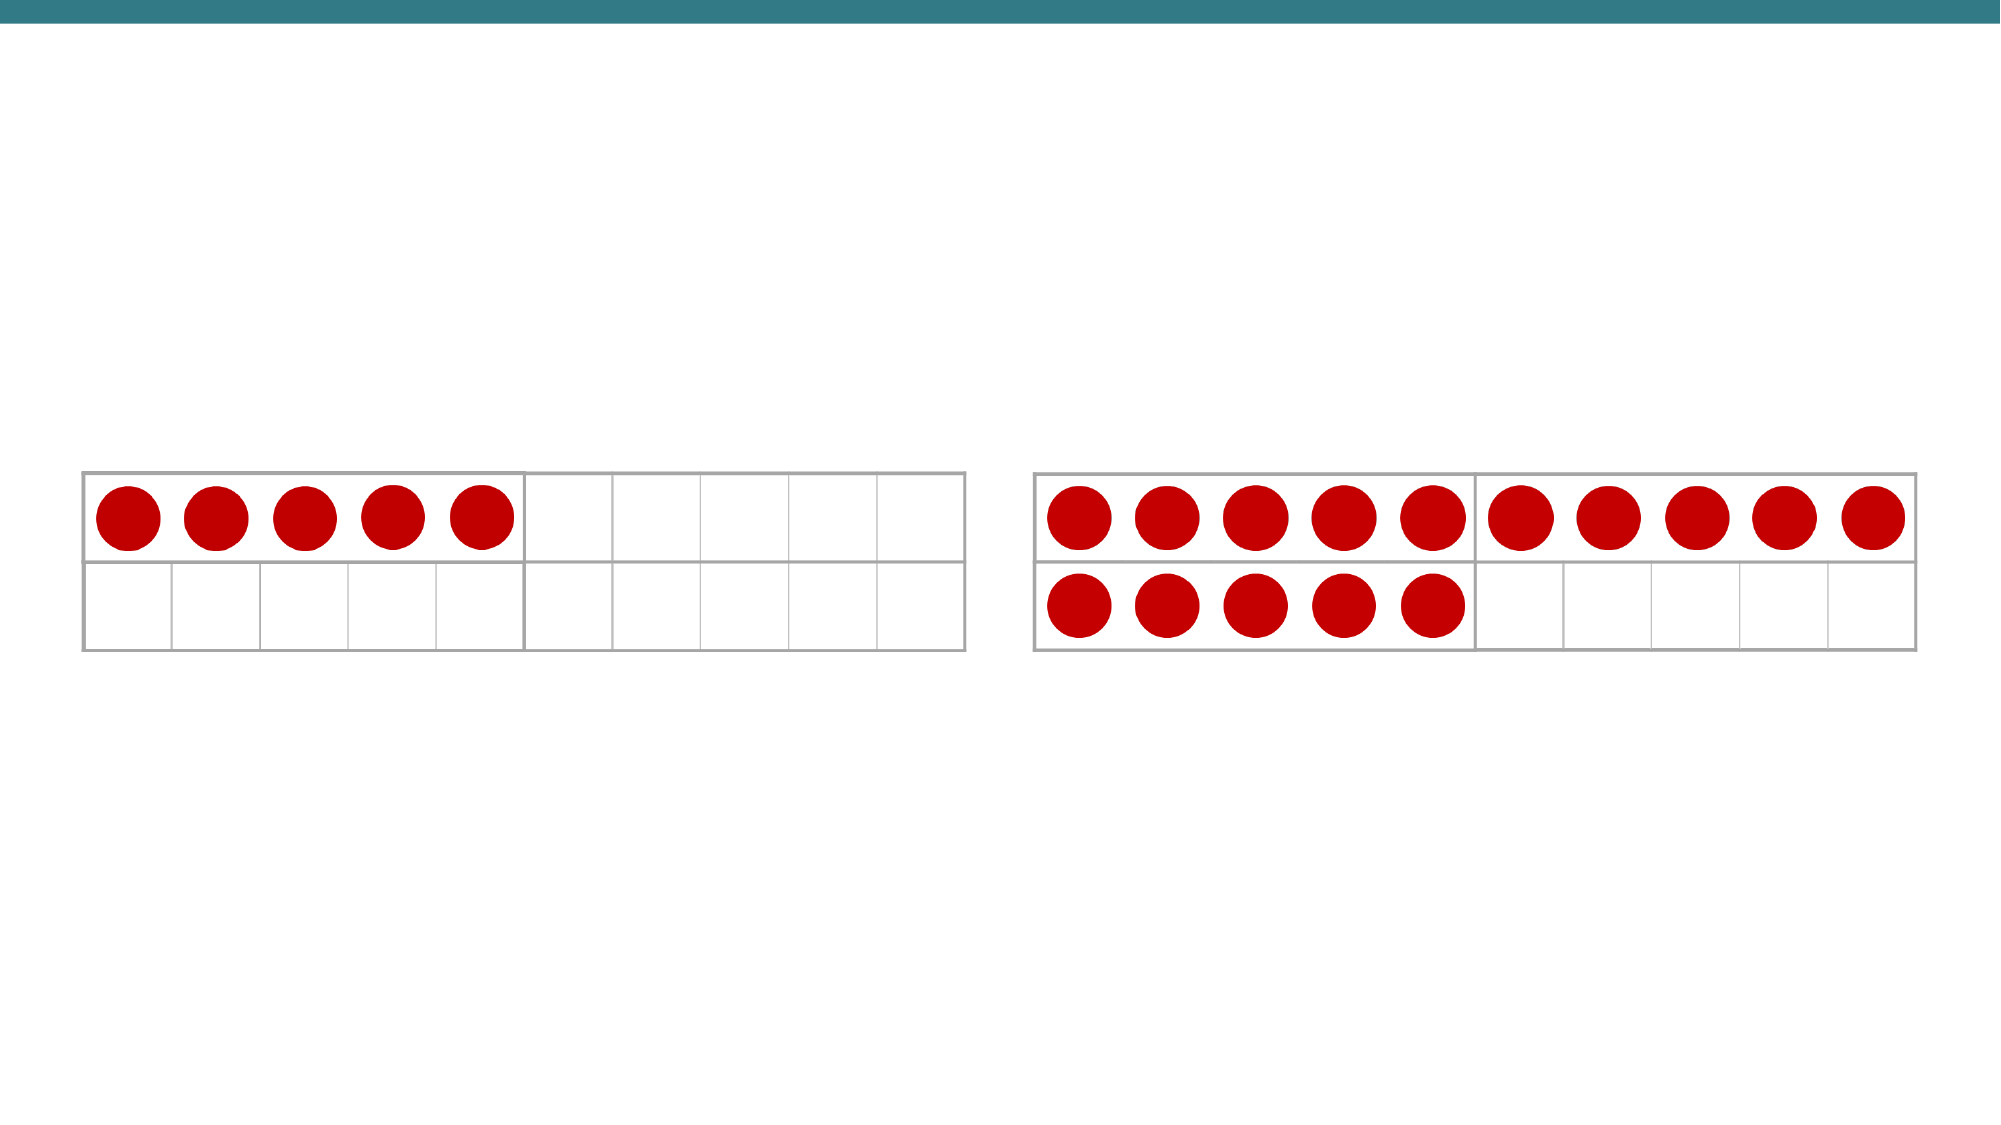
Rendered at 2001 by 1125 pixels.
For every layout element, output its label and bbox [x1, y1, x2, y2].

picture [81, 471, 968, 654]
picture [1032, 471, 1919, 654]
